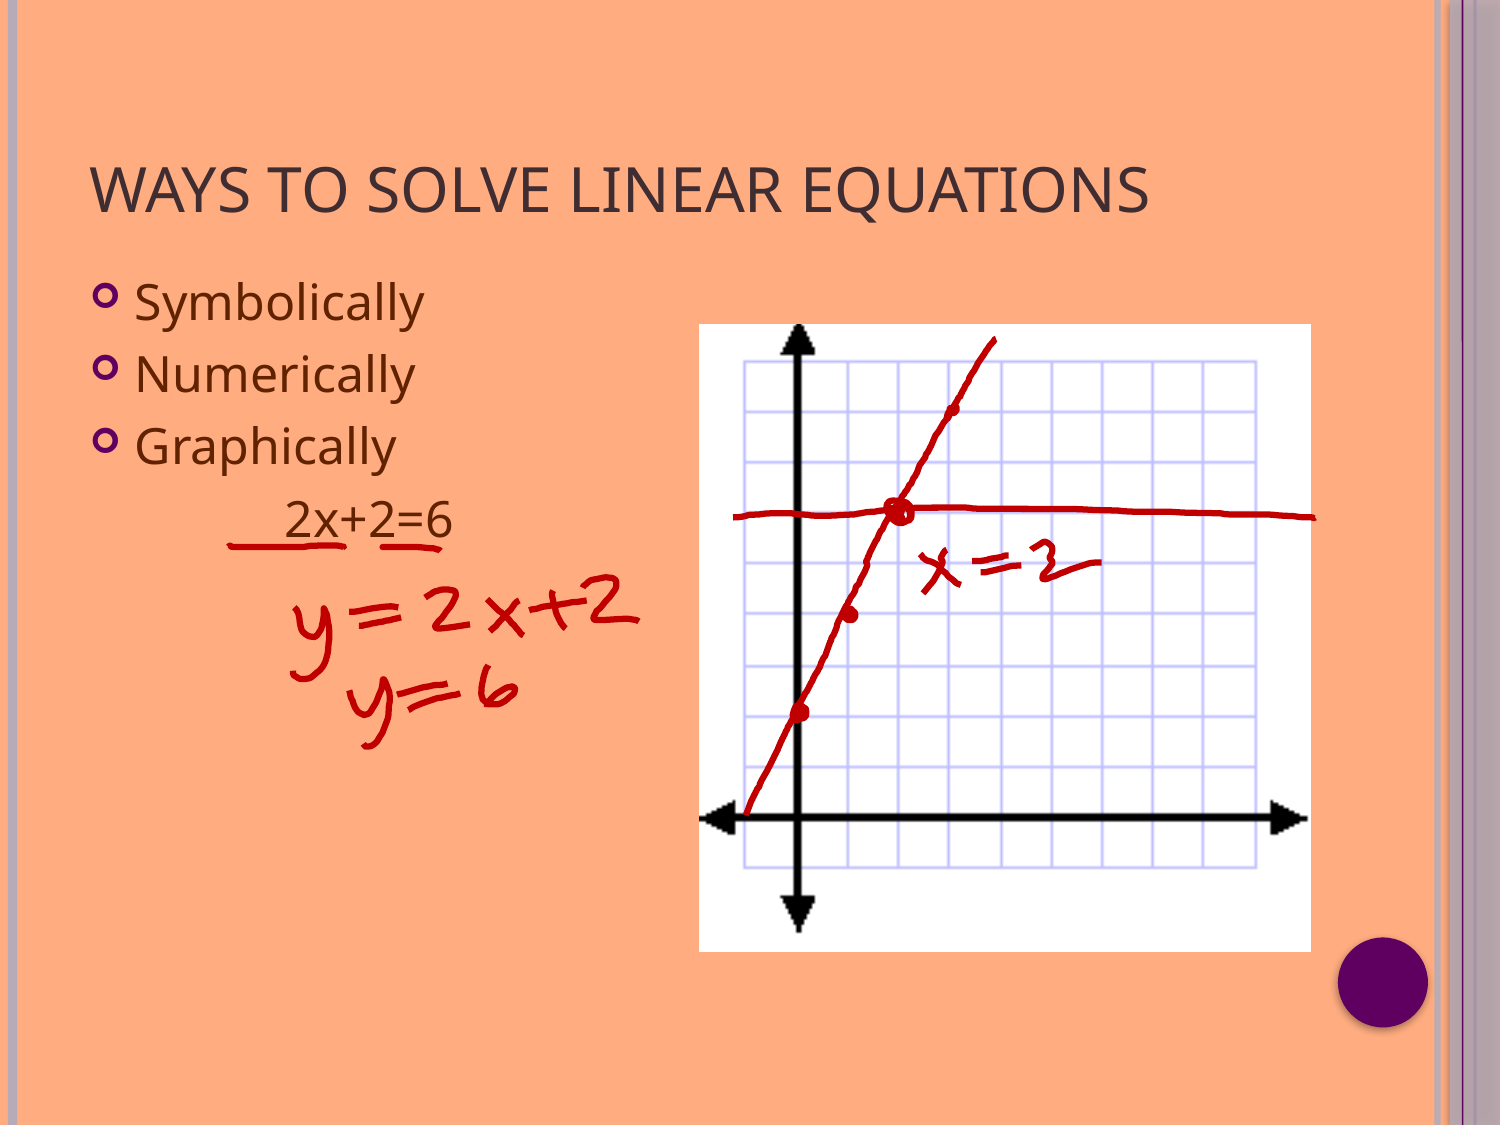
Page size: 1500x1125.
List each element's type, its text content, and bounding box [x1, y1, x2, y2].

text_box [480, 664, 516, 708]
text_box [505, 616, 525, 637]
text_box [550, 590, 567, 629]
picture [699, 324, 1312, 953]
text_box [489, 599, 520, 633]
text_box [486, 598, 504, 616]
text_box [581, 576, 640, 623]
text_box [381, 545, 442, 552]
text_box [291, 606, 331, 681]
title Ways to solve linear equations [75, 45, 1300, 233]
text_box [396, 682, 448, 696]
list Symbolically Numerically Graphically 2x+2=6 [75, 262, 1300, 1062]
text_box [424, 588, 471, 630]
text_box [407, 692, 461, 712]
text_box [358, 616, 402, 627]
text_box [528, 604, 553, 612]
text_box [558, 599, 587, 606]
text_box [348, 678, 391, 748]
text_box [349, 605, 399, 613]
text_box [227, 544, 345, 548]
